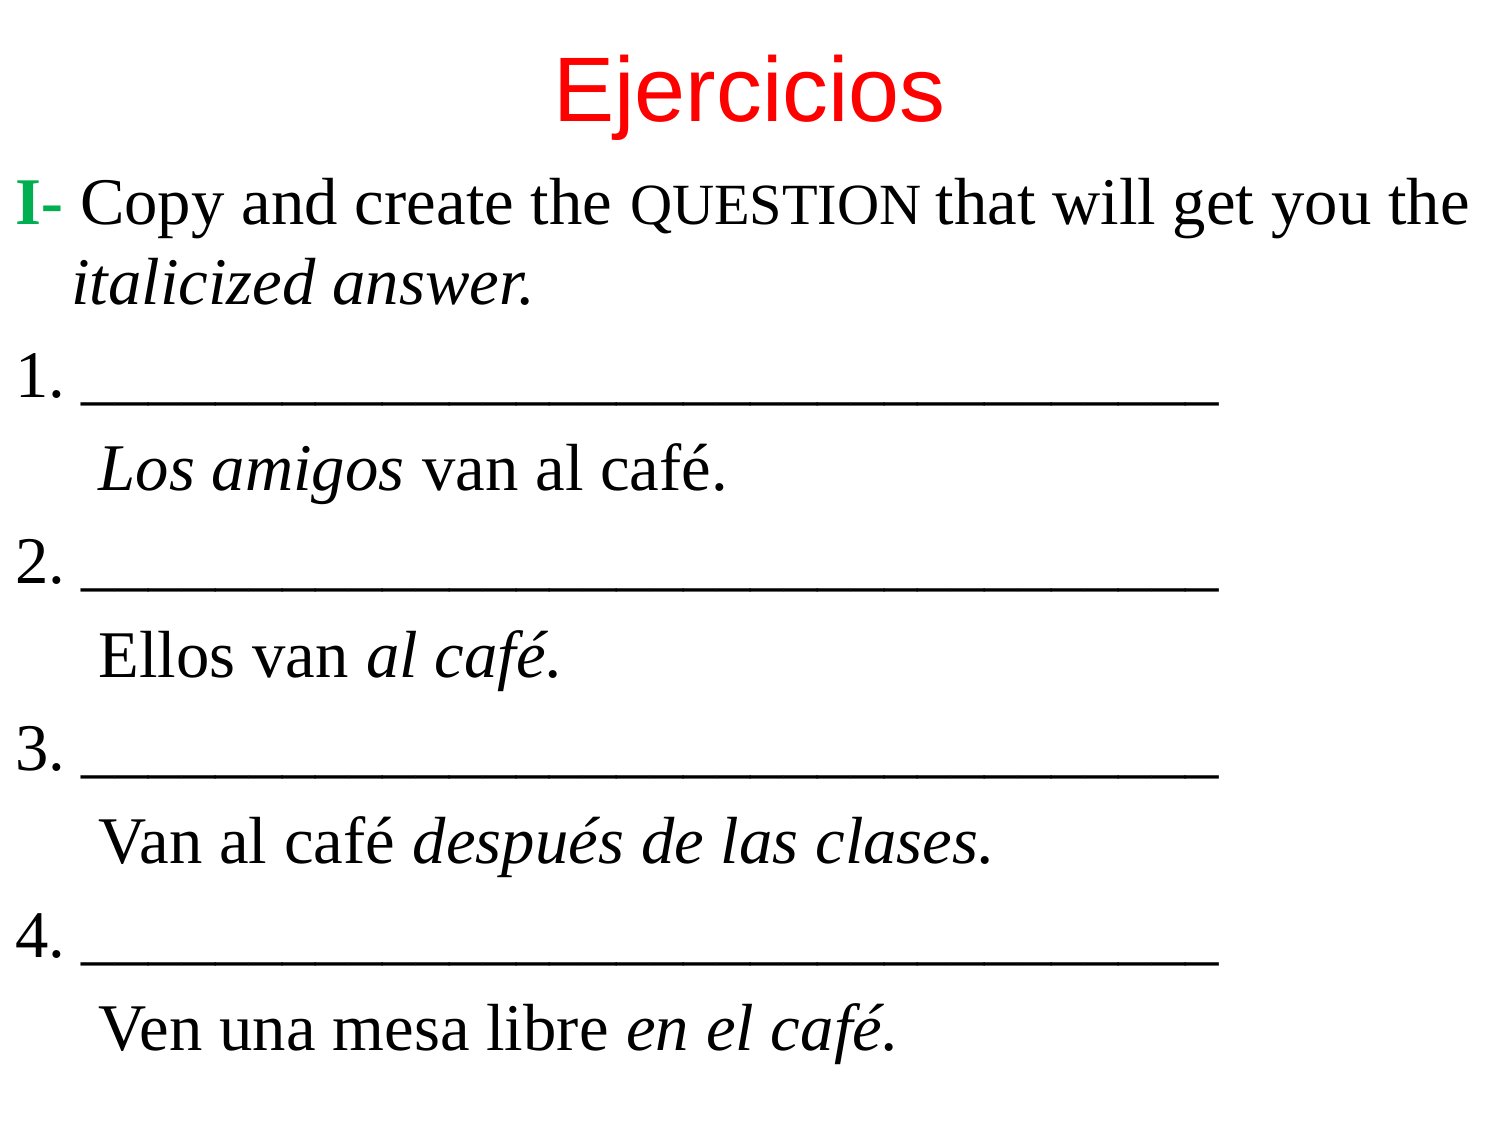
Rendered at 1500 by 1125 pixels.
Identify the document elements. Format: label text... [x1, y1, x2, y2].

list I- Copy and create the QUESTION that will get you the italicized answer. 1. __________________________________ Los amigos van al café. 2. __________________________________ Ellos van al café. 3. __________________________________ Van al café después de las clases. 4. __________________________________ Ven una mesa libre en el café. [0, 149, 1500, 1125]
title Ejercicios [75, 12, 1425, 149]
